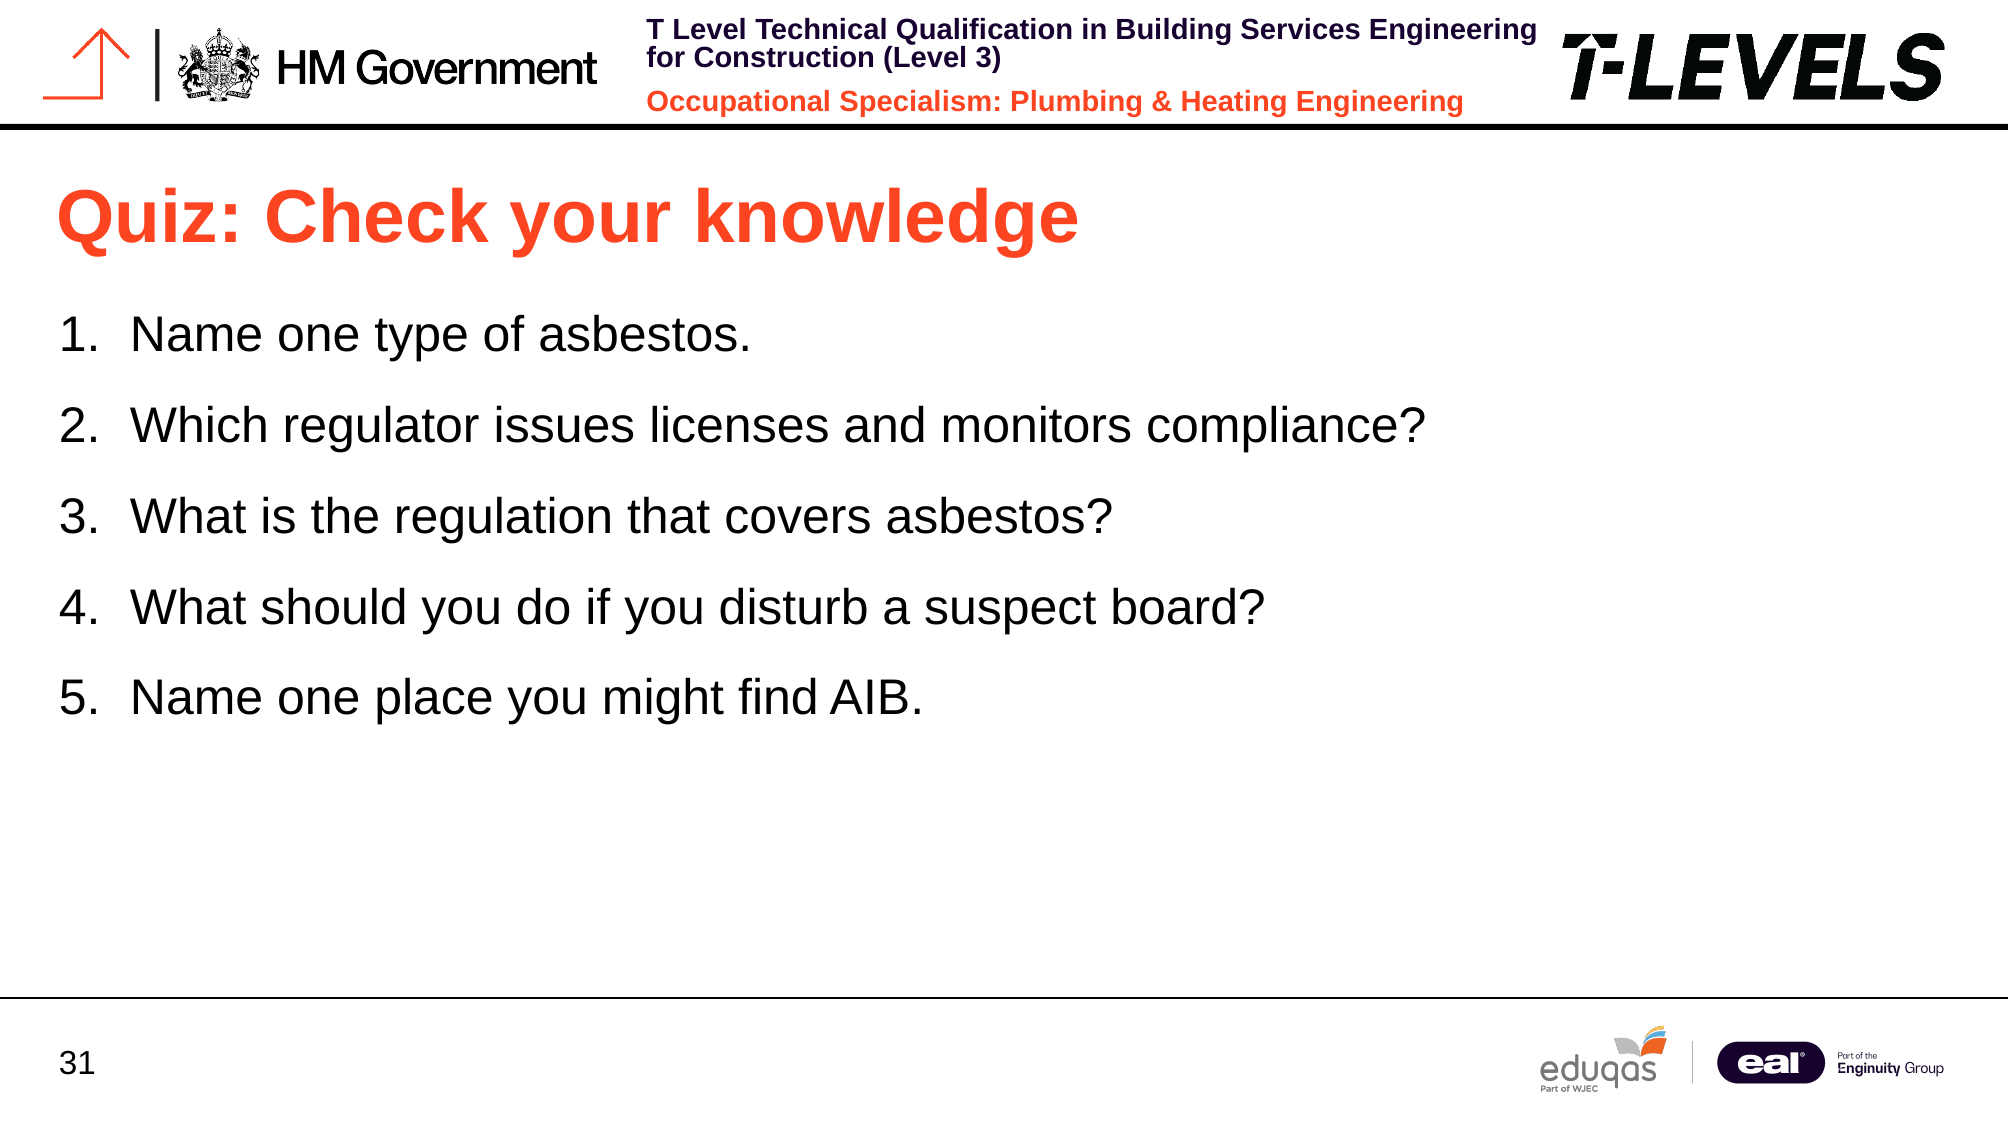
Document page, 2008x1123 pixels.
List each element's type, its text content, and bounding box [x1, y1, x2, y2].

list Name one type of asbestos. Which regulator issues licenses and monitors compliance? What is the regulation that covers asbestos? What should you do if you disturb a suspect board? Name one place you might find AIB. [59, 295, 2008, 936]
picture [1543, 25, 1964, 108]
picture [38, 27, 136, 100]
title Quiz: Check your knowledge [41, 111, 1949, 314]
picture [155, 28, 597, 102]
picture [1535, 1021, 1949, 1097]
